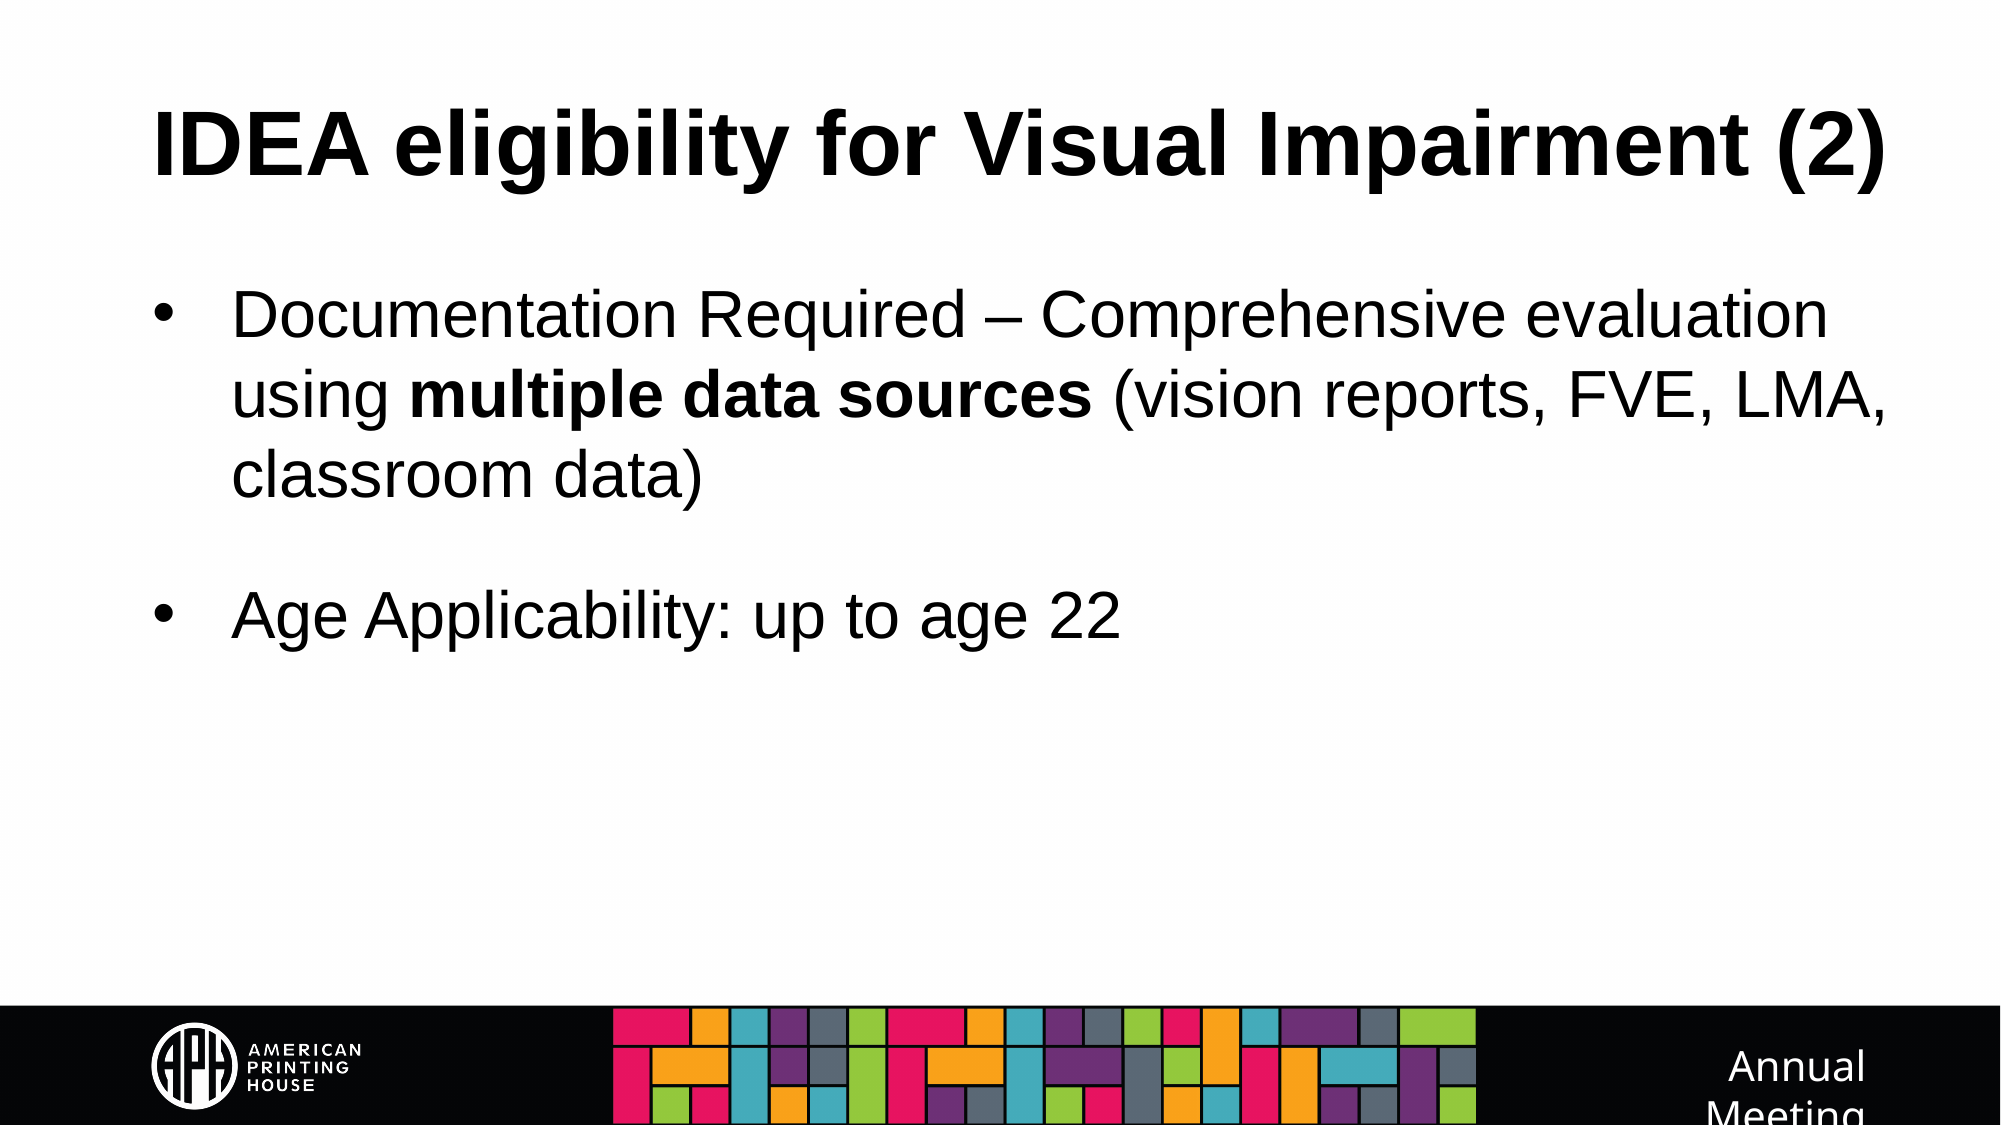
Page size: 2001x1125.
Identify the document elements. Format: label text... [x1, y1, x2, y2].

picture [0, 0, 2001, 1125]
title IDEA eligibility for Visual Impairment (2) [137, 59, 1912, 232]
picture [1727, 1107, 1734, 1125]
list Documentation Required – Comprehensive evaluation using multiple data sources (vision reports, FVE, LMA, classroom data) Age Applicability: up to age 22 [137, 263, 1942, 909]
picture [1771, 1111, 1783, 1118]
picture [1821, 1111, 1833, 1125]
picture [1846, 1111, 1858, 1125]
picture [1748, 1111, 1760, 1118]
picture [1711, 1105, 1719, 1125]
